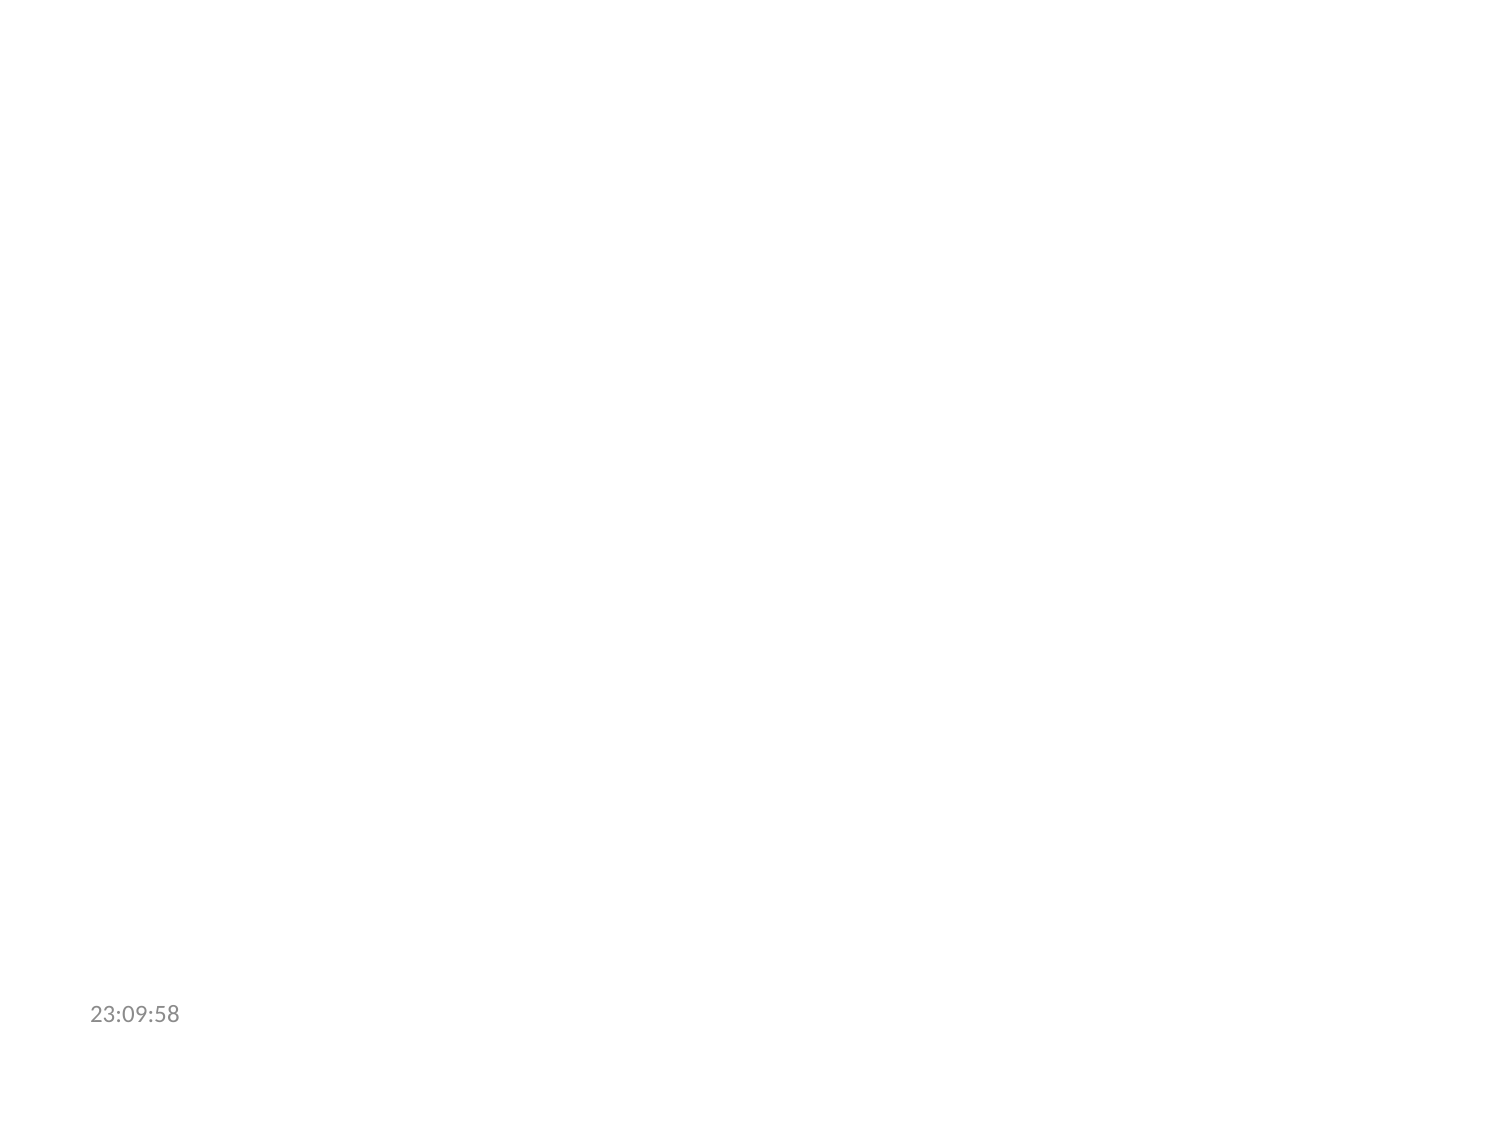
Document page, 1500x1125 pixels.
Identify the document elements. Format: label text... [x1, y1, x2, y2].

text_box 15:35:09 [75, 982, 425, 1043]
